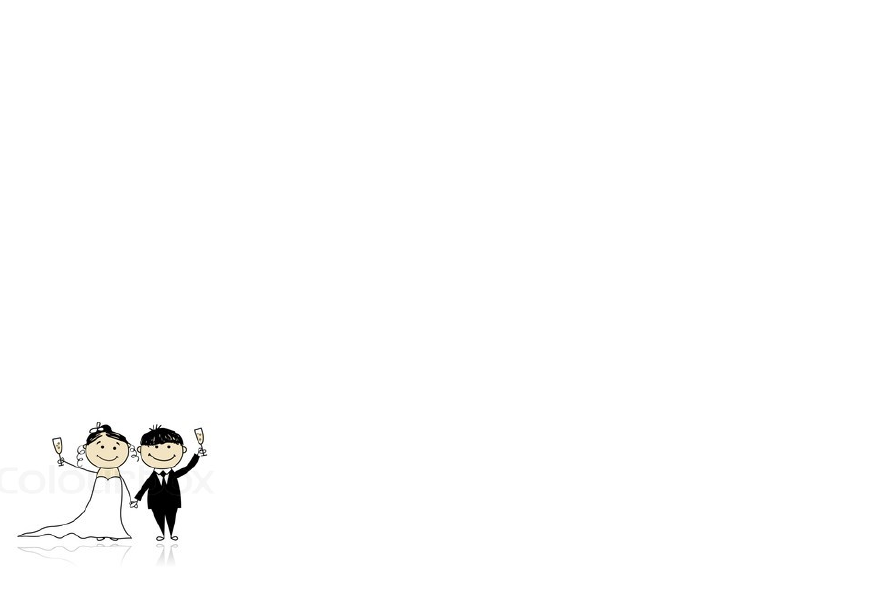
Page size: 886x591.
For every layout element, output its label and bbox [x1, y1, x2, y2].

picture [0, 366, 221, 591]
